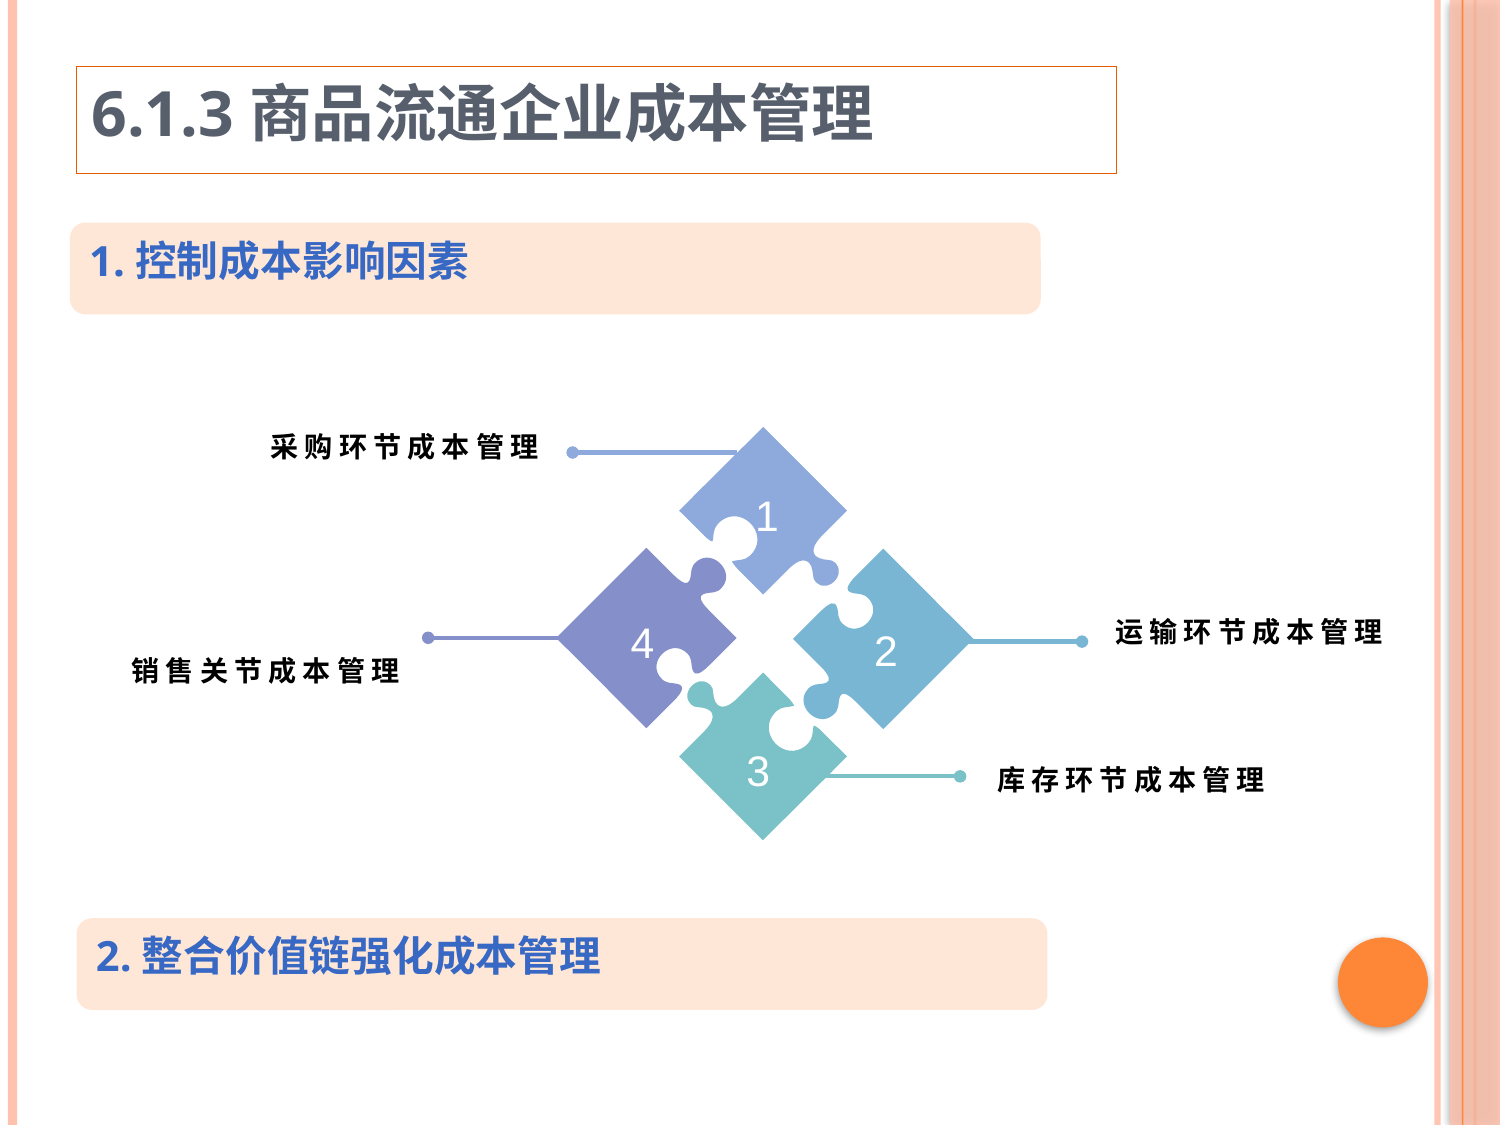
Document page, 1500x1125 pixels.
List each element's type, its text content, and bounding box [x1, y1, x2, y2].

text_box [679, 426, 804, 542]
text_box 1.控制成本影响因素 [69, 222, 1041, 315]
text_box 库存环节成本管理 [986, 742, 1330, 811]
text_box 销售关节成本管理 [67, 633, 411, 701]
text_box 3 [719, 722, 798, 801]
text_box 1 [727, 467, 806, 546]
text_box [679, 672, 795, 797]
text_box 2.整合价值链强化成本管理 [76, 918, 1048, 1011]
text_box 6.1.3商品流通企业成本管理 [76, 66, 1117, 174]
text_box 采购环节成本管理 [206, 408, 550, 477]
text_box [732, 469, 848, 595]
text_box 4 [603, 594, 682, 674]
text_box [560, 547, 737, 729]
text_box [798, 725, 848, 773]
text_box 运输环节成本管理 [1104, 594, 1448, 663]
text_box [792, 548, 973, 730]
text_box [723, 786, 818, 841]
text_box 2 [846, 602, 926, 681]
